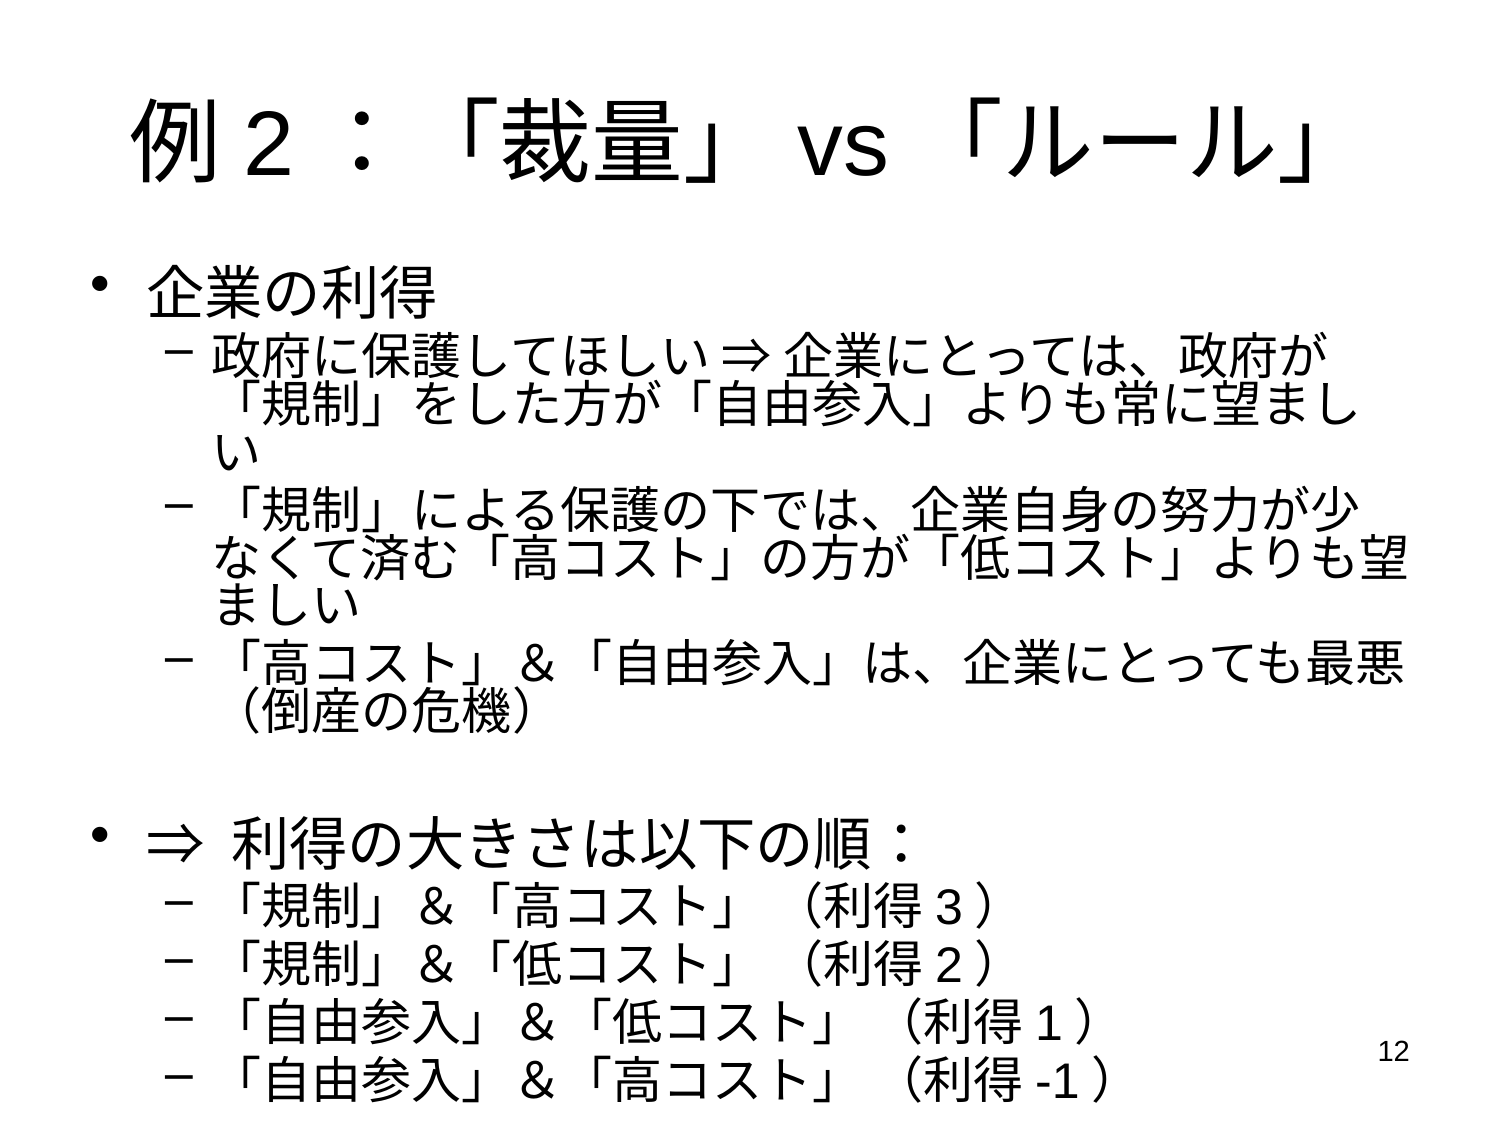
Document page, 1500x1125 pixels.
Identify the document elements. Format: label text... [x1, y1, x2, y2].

list 企業の利得 政府に保護してほしい ⇒ 企業にとっては、政府が「規制」をした方が「自由参入」よりも常に望ましい 「規制」による保護の下では、企業自身の努力が少なくて済む「高コスト」の方が「低コスト」よりも望ましい 「高コスト」＆「自由参入」は、企業にとっても最悪（倒産の危機） ⇒ 利得の大きさは以下の順： 「規制」＆「高コスト」 （利得3） 「規制」＆「低コスト」 （利得2） 「自由参入」＆「低コスト」 （利得1） 「自由参入」＆「高コスト」 （利得-1） [75, 262, 1425, 1094]
title 例2：「裁量」vs「ルール」 [75, 45, 1425, 233]
slide_number 12 [1074, 1024, 1426, 1103]
